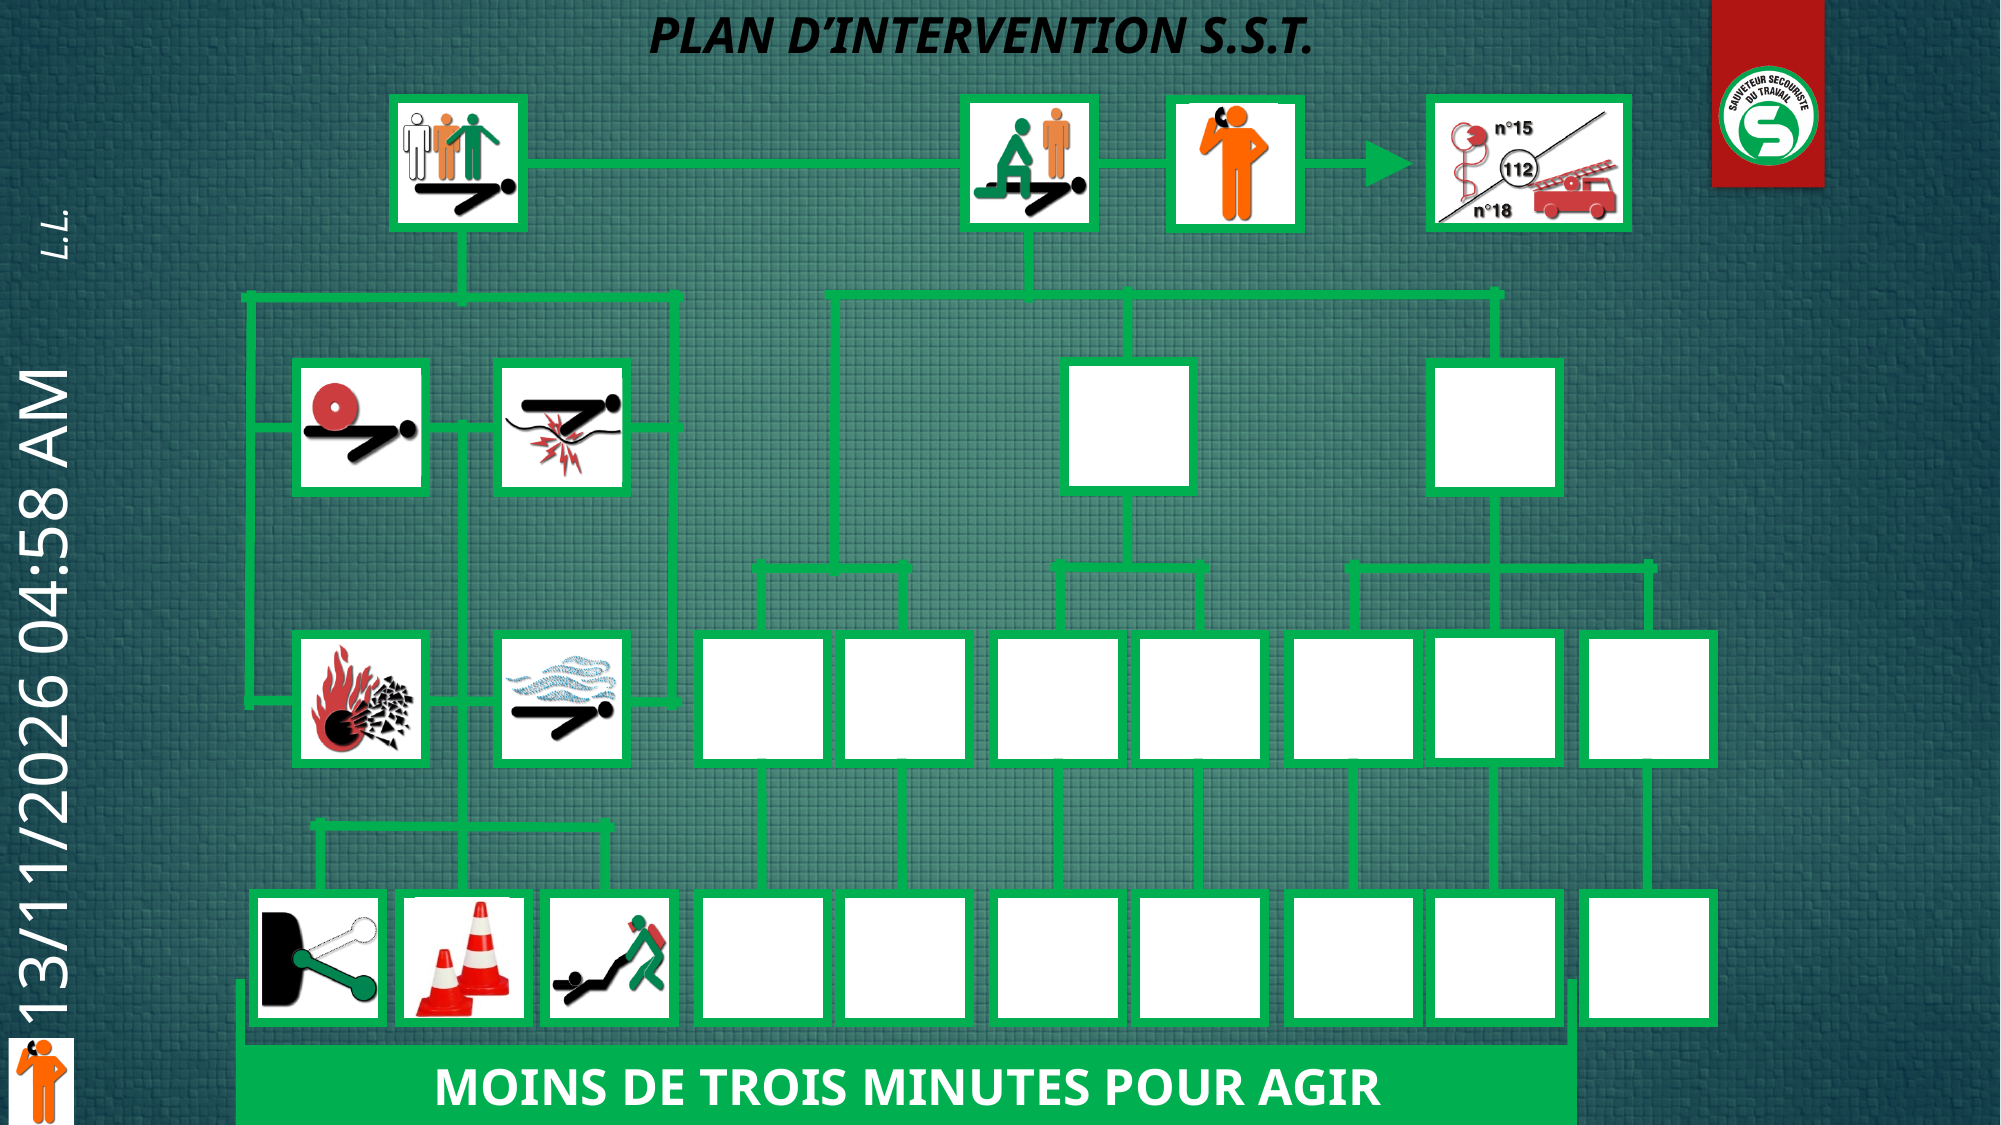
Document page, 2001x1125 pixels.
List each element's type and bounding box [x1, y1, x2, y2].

picture [550, 904, 669, 1012]
picture [1189, 103, 1279, 222]
picture [301, 375, 422, 476]
picture [502, 378, 623, 482]
picture [972, 104, 1089, 222]
picture [8, 1038, 74, 1125]
picture [414, 897, 510, 1018]
picture [398, 109, 519, 220]
picture [301, 639, 420, 759]
text_box [240, 0, 1714, 1125]
picture [1435, 105, 1621, 223]
picture [503, 647, 618, 755]
picture [257, 907, 378, 1011]
picture [1718, 65, 1819, 166]
